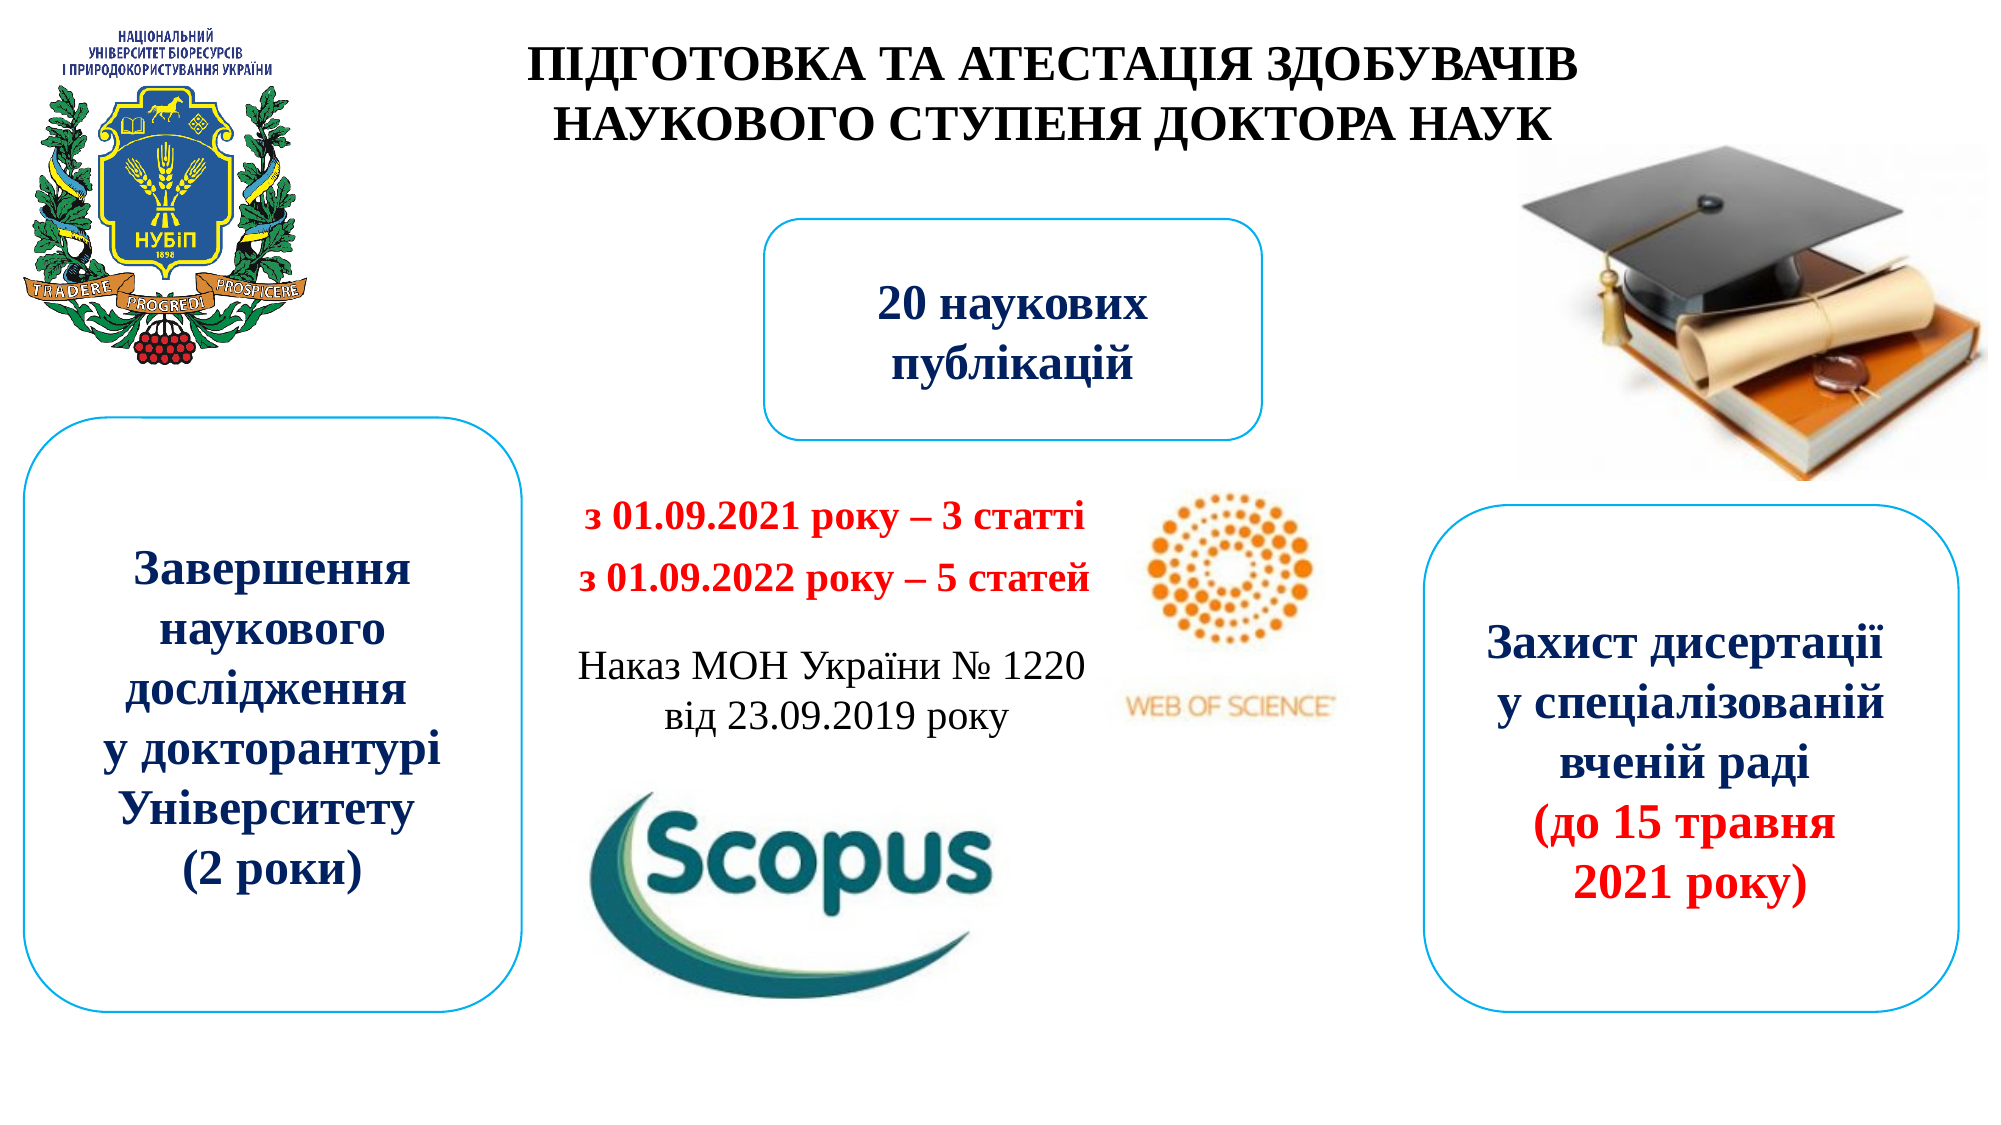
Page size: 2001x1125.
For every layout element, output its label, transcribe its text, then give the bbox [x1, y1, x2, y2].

picture [23, 28, 307, 365]
picture [1083, 458, 1367, 745]
text_box Наказ МОН України № 1220 від 23.09.2019 року [562, 630, 1112, 746]
text_box ПІДГОТОВКА ТА АТЕСТАЦІЯ ЗДОБУВАЧІВ НАУКОВОГО СТУПЕНЯ ДОКТОРА НАУК [353, 23, 1753, 158]
text_box Захист дисертації у спеціалізованій вченій раді (до 15 травня 2021 року) [1422, 504, 1960, 1013]
text_box з 01.09.2022 року – 5 статей [564, 542, 1083, 608]
picture [1518, 144, 1988, 481]
picture [568, 776, 1017, 1012]
text_box з 01.09.2021 року – 3 статті [569, 480, 1083, 542]
text_box 20 наукових публікацій [763, 217, 1263, 442]
text_box Завершення наукового дослідження у докторантурі Університету (2 роки) [22, 416, 523, 1013]
